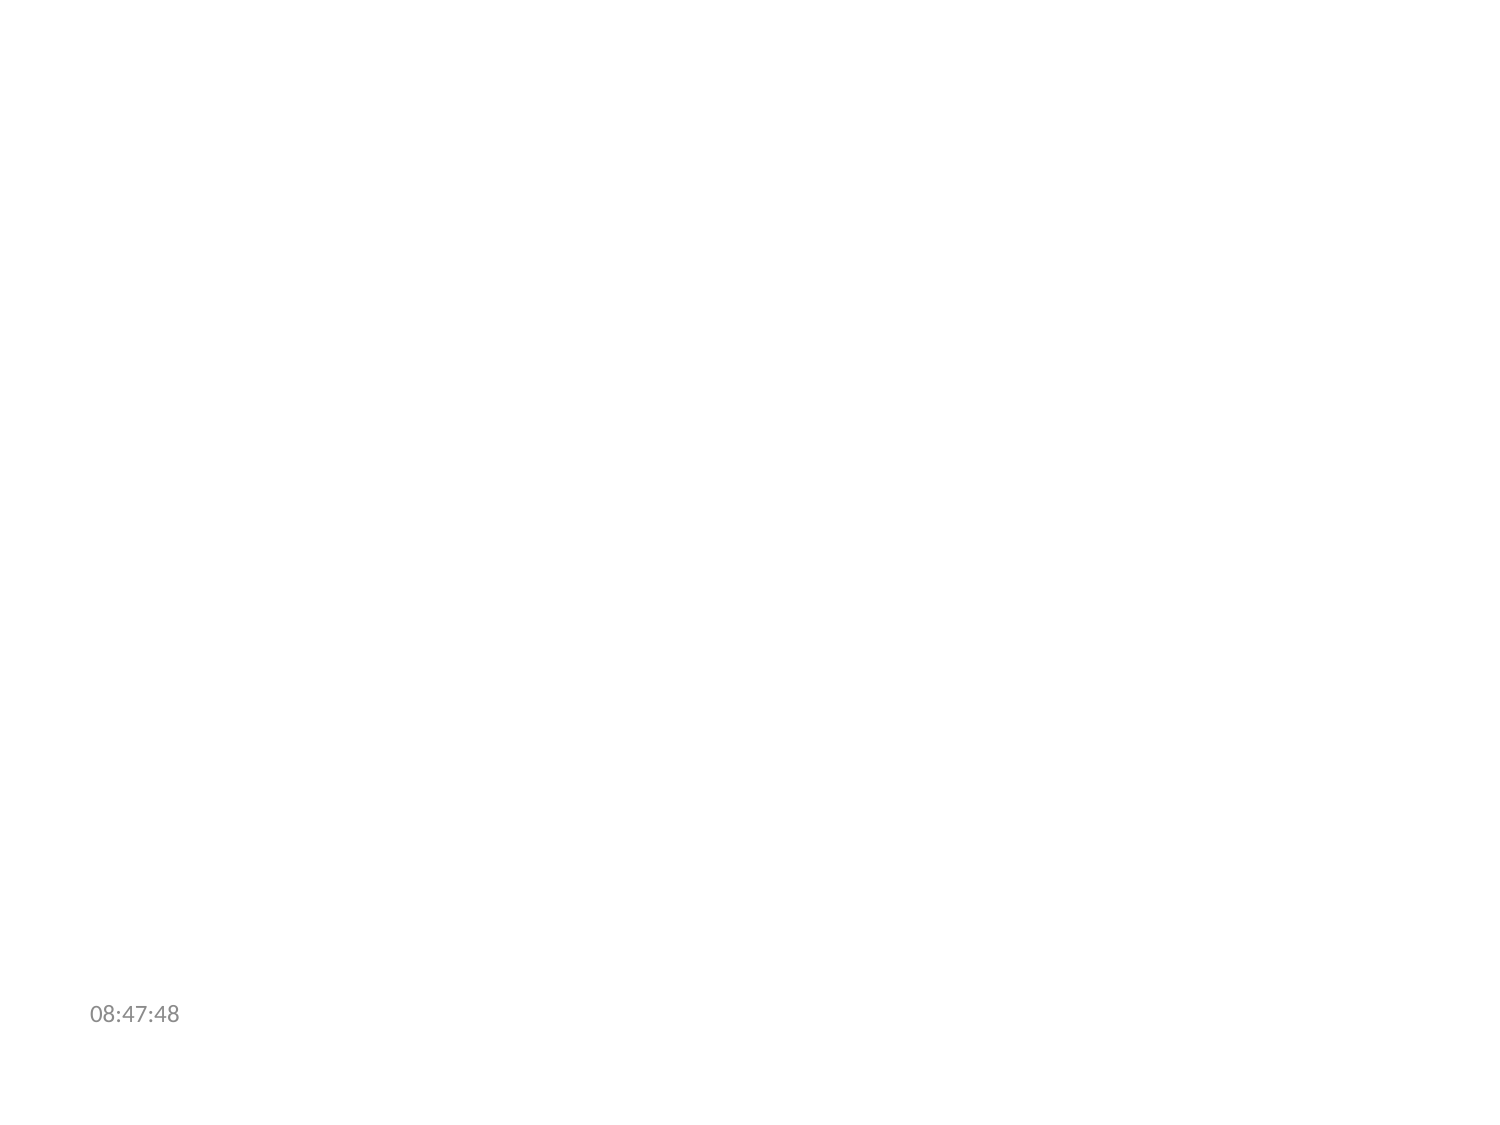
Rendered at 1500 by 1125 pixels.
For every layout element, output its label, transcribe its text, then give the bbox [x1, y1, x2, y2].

text_box 15:35:09 [75, 982, 425, 1043]
